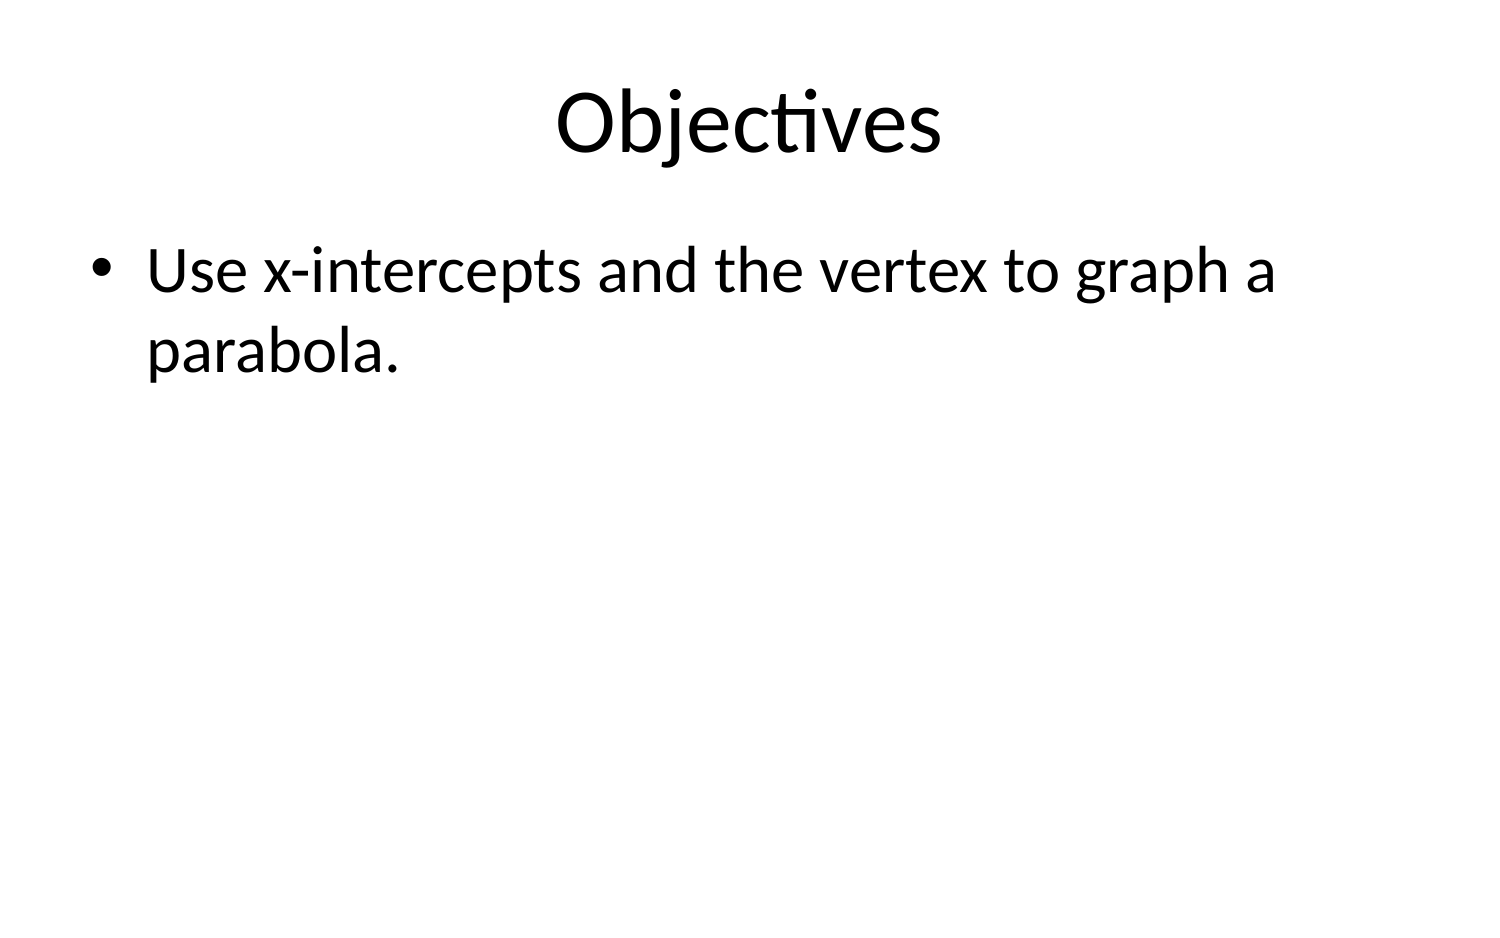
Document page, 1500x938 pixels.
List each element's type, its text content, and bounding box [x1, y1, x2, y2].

title Objectives [75, 37, 1425, 194]
list Use x-intercepts and the vertex to graph a parabola. [75, 218, 1425, 838]
